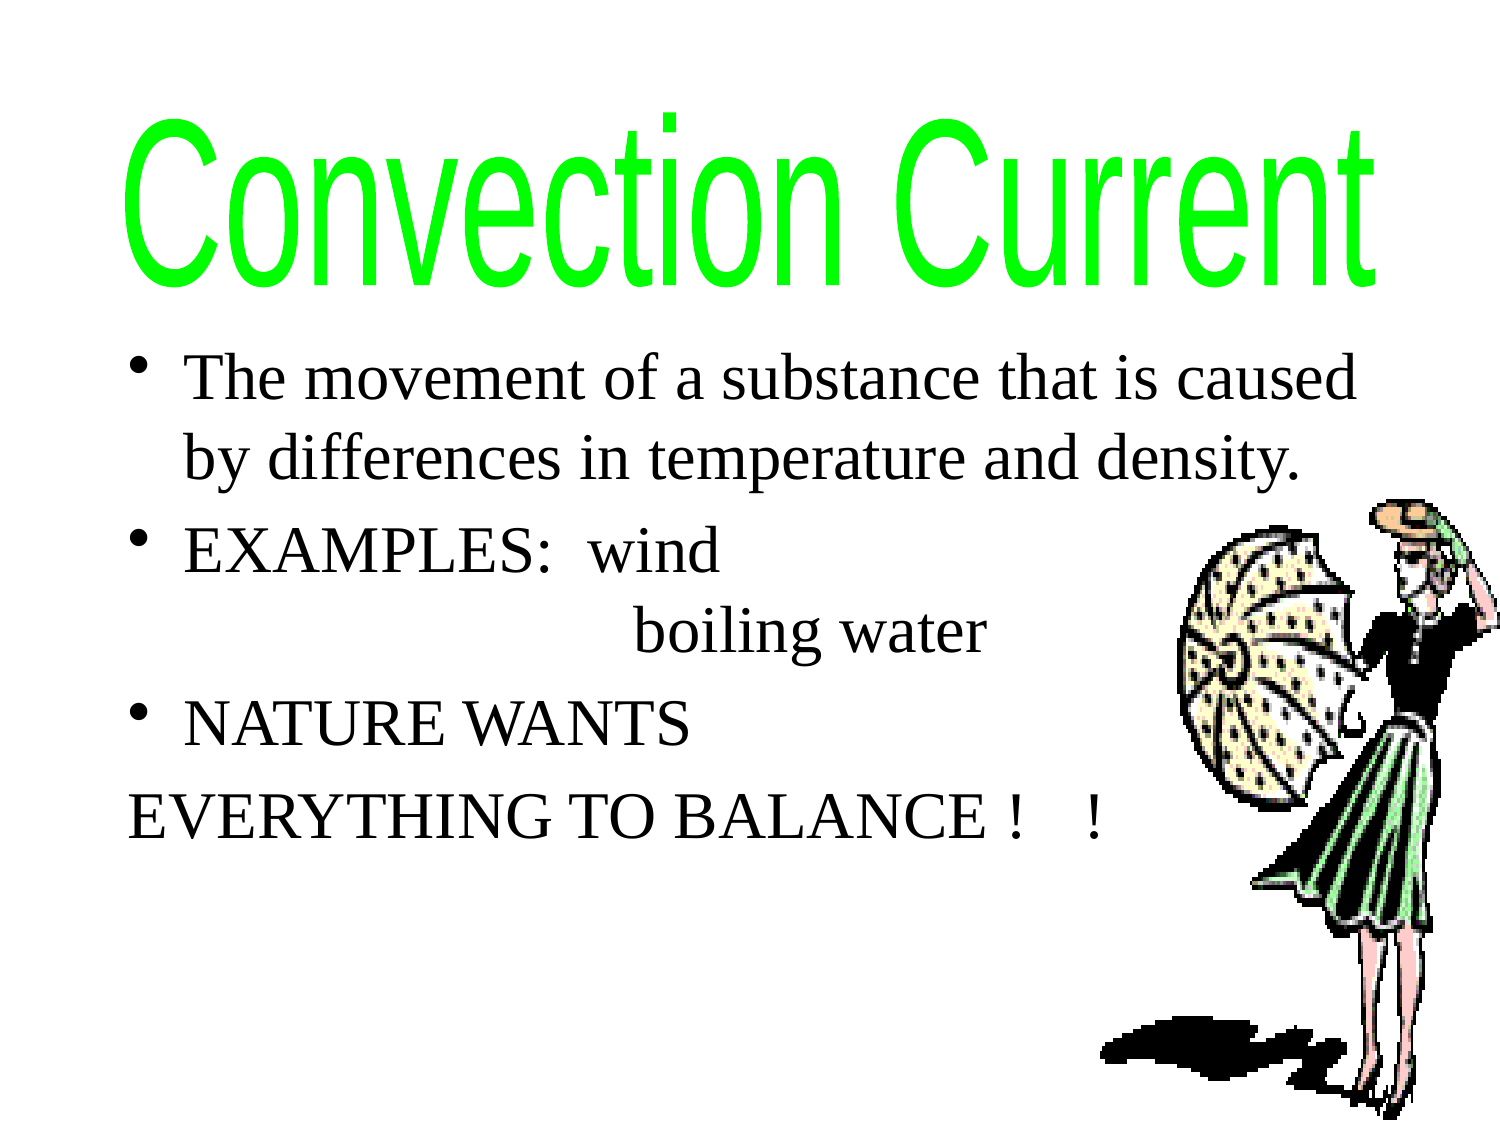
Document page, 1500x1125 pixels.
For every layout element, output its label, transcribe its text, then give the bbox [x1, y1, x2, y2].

picture [1099, 499, 1500, 1125]
list The movement of a substance that is caused by differences in temperature and density. EXAMPLES: wind boiling water NATURE WANTS EVERYTHING TO BALANCE ! ! [112, 324, 1388, 1001]
